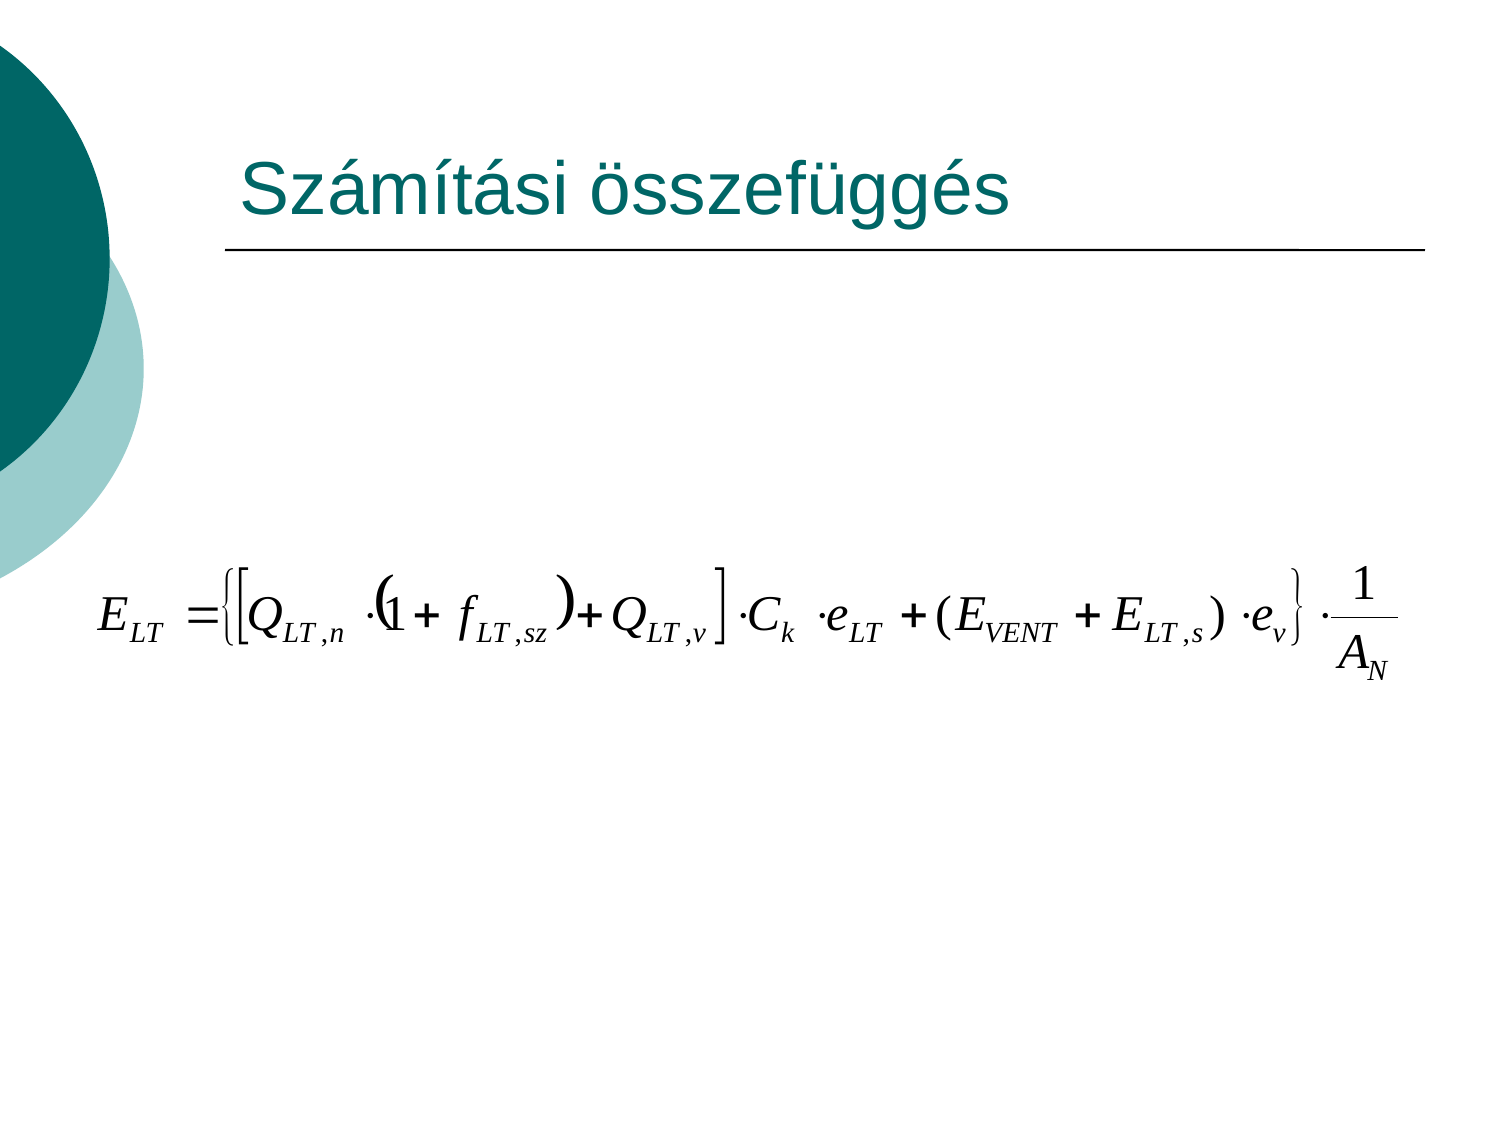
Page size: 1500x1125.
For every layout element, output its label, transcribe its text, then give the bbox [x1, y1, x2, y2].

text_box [88, 550, 1411, 693]
title Számítási összefüggés [224, 49, 1425, 237]
